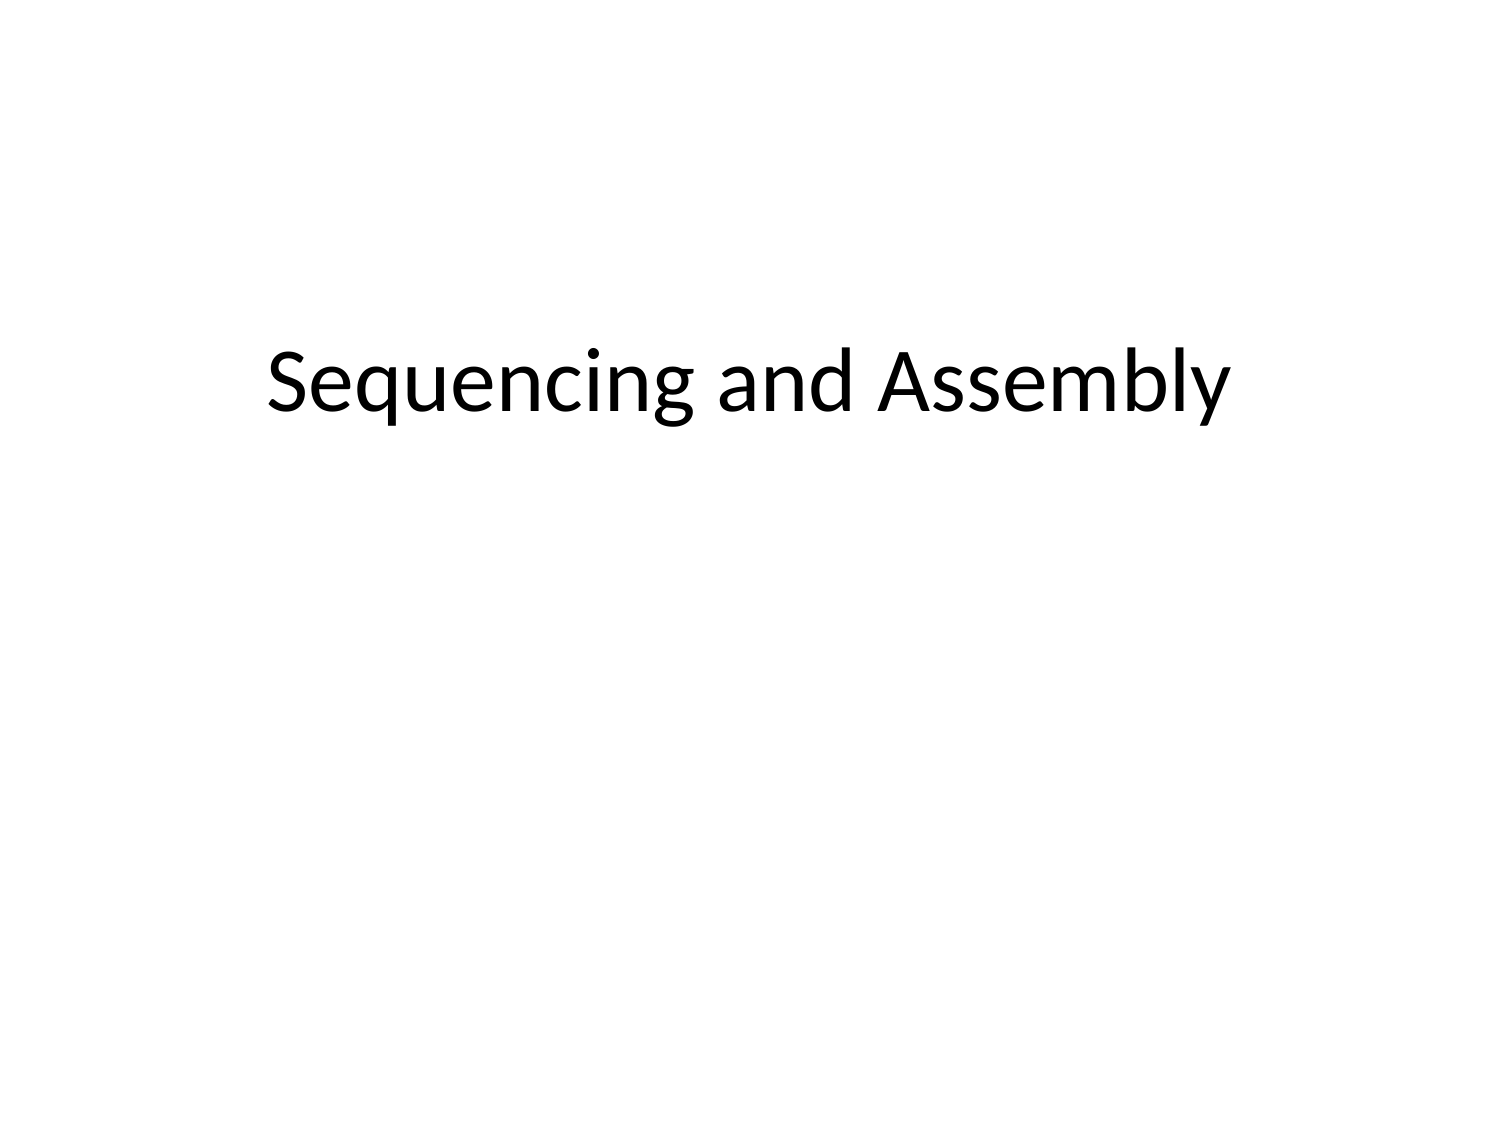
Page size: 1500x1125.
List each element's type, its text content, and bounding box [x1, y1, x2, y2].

text_box Sequencing and Assembly [74, 312, 1425, 500]
